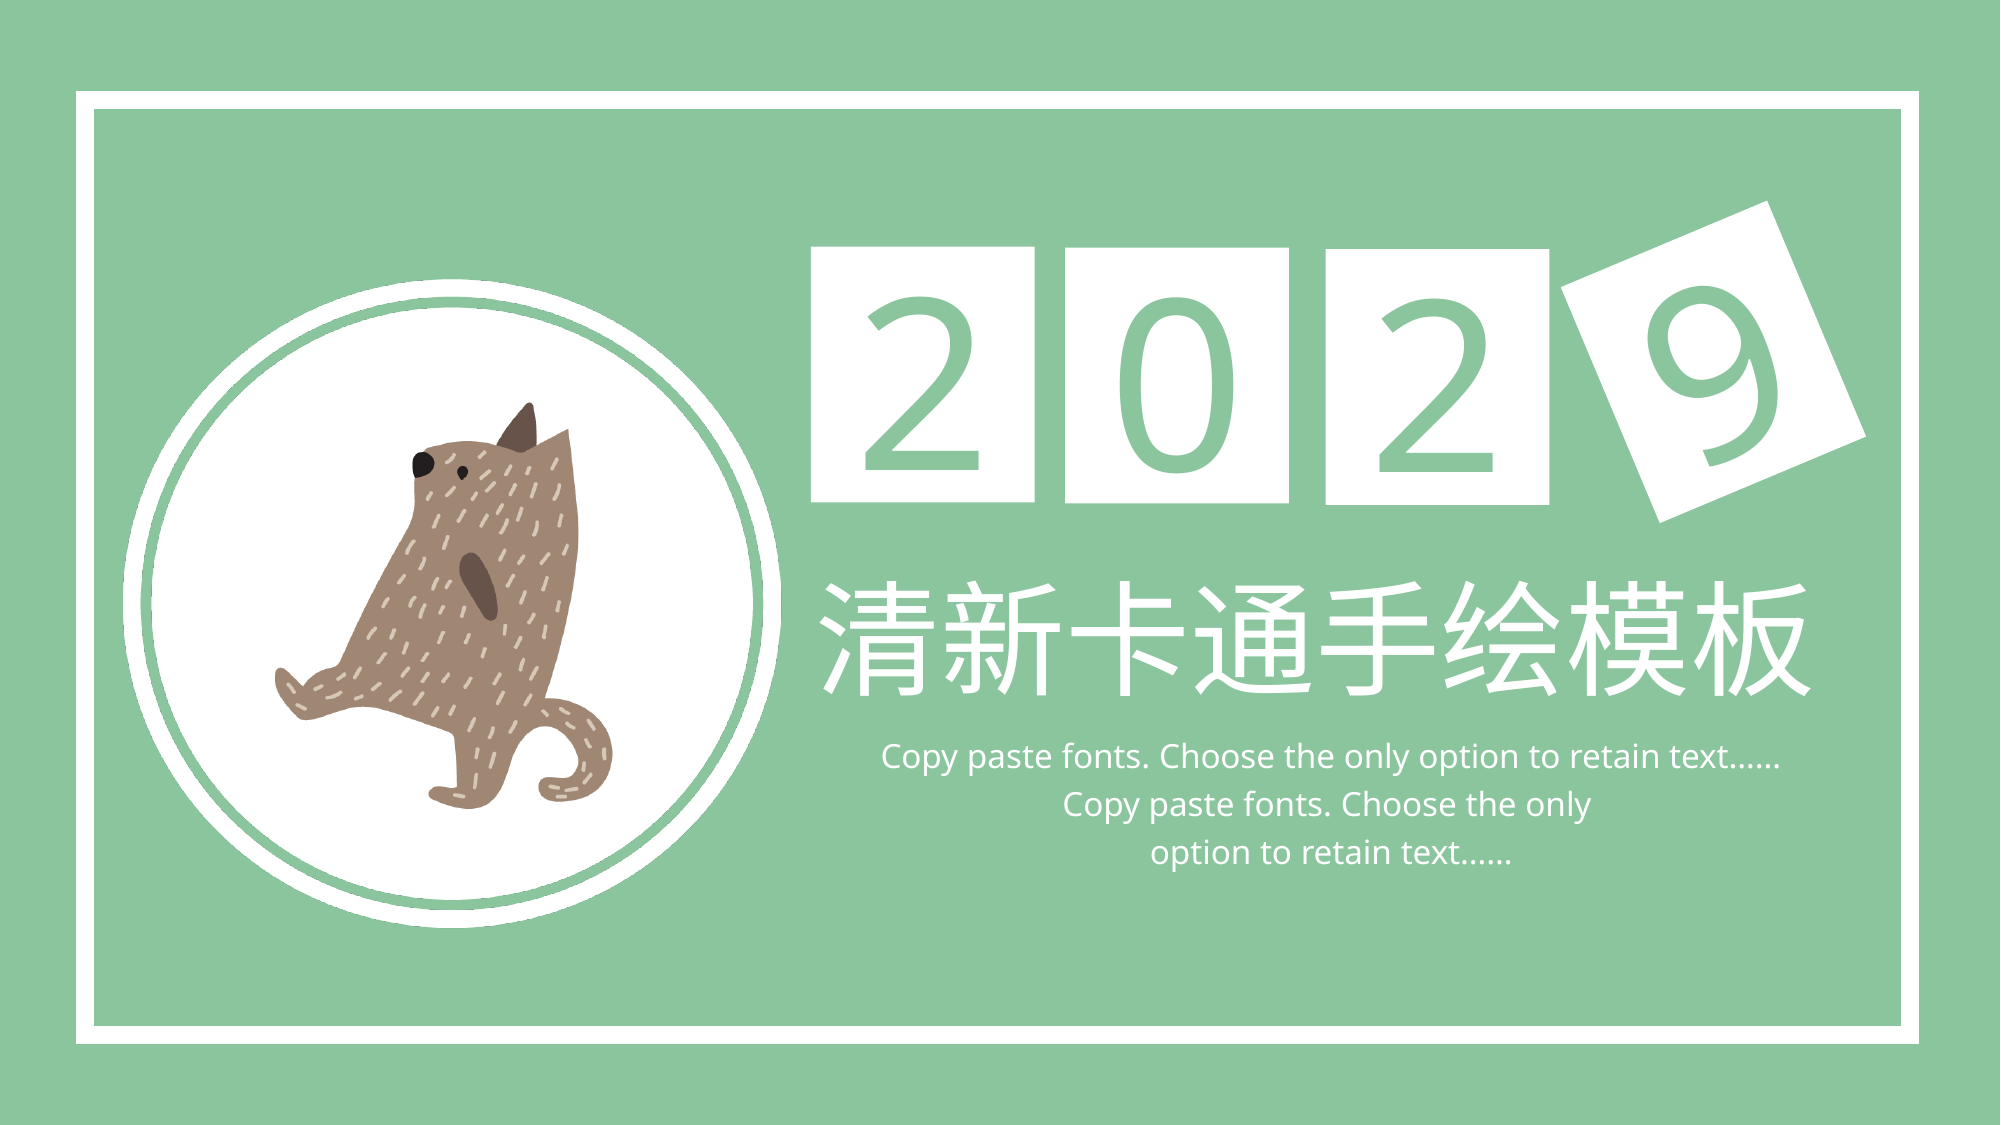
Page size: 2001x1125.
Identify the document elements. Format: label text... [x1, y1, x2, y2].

text_box Copy paste fonts. Choose the only option to retain text…… Copy paste fonts. Choose the only option to retain text…… [893, 720, 1798, 927]
text_box [84, 99, 1911, 1036]
text_box 9 [1559, 199, 1868, 525]
text_box 清新卡通手绘模板 [893, 553, 1863, 719]
text_box 0 [1064, 247, 1290, 504]
text_box 2 [1325, 248, 1550, 506]
text_box 2 [893, 246, 1036, 504]
picture [0, 205, 893, 1016]
